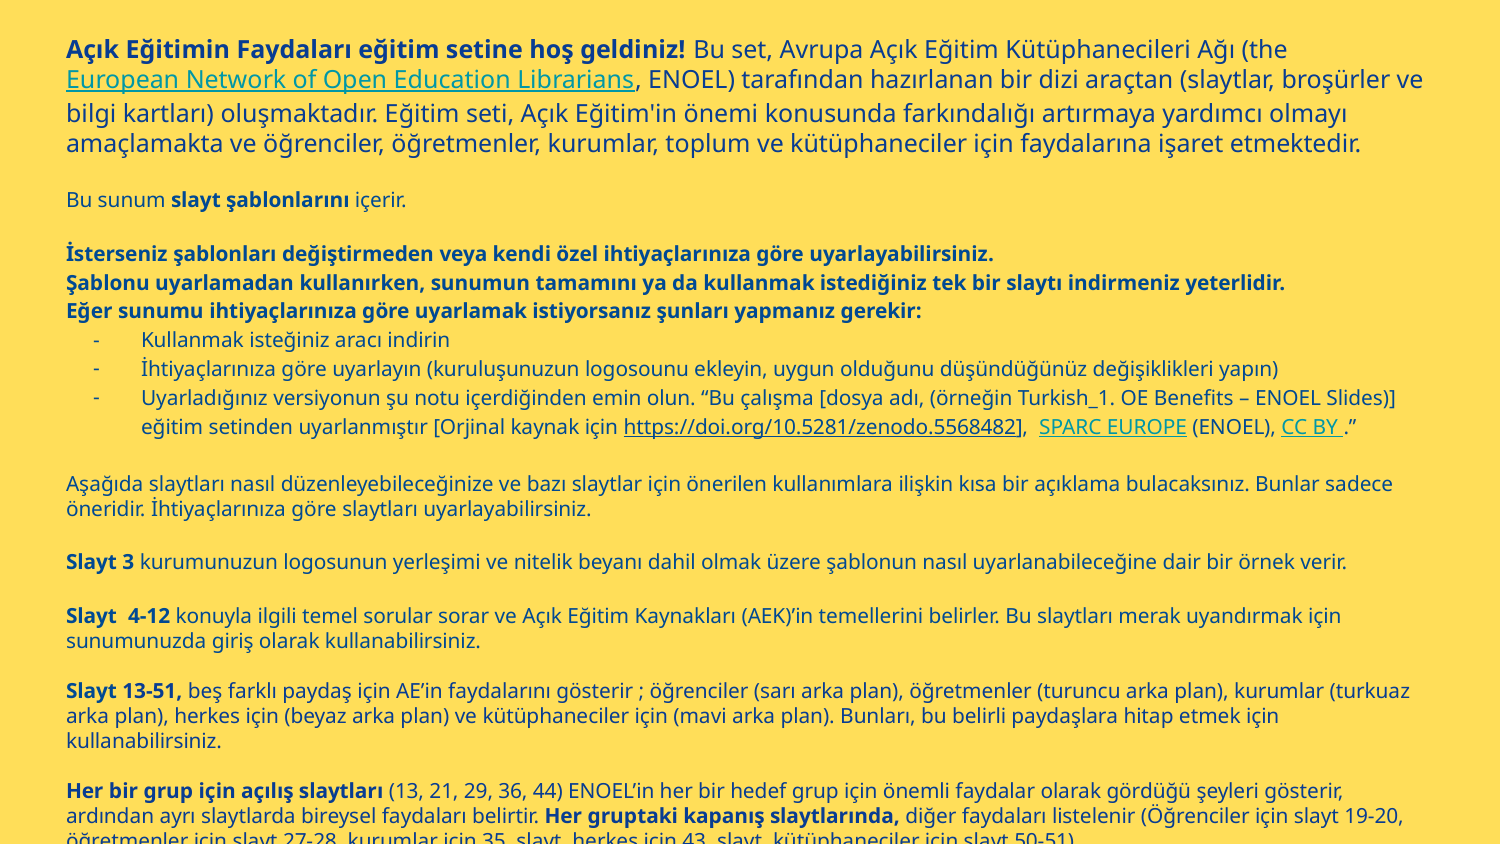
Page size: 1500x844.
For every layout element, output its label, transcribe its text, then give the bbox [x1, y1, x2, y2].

text_box Açık Eğitimin Faydaları eğitim setine hoş geldiniz! Bu set, Avrupa Açık Eğitim Kütüphanecileri Ağı (the European Network of Open Education Librarians, ENOEL) tarafından hazırlanan bir dizi araçtan (slaytlar, broşürler ve bilgi kartları) oluşmaktadır. Eğitim seti, Açık Eğitim'in önemi konusunda farkındalığı artırmaya yardımcı olmayı amaçlamakta ve öğrenciler, öğretmenler, kurumlar, toplum ve kütüphaneciler için faydalarına işaret etmektedir. Bu sunum slayt şablonlarını içerir. İsterseniz şablonları değiştirmeden veya kendi özel ihtiyaçlarınıza göre uyarlayabilirsiniz. Şablonu uyarlamadan kullanırken, sunumun tamamını ya da kullanmak istediğiniz tek bir slaytı indirmeniz yeterlidir. Eğer sunumu ihtiyaçlarınıza göre uyarlamak istiyorsanız şunları yapmanız gerekir: Kullanmak isteğiniz aracı indirin İhtiyaçlarınıza göre uyarlayın (kuruluşunuzun logosounu ekleyin, uygun olduğunu düşündüğünüz değişiklikleri yapın) Uyarladığınız versiyonun şu notu içerdiğinden emin olun. “Bu çalışma [dosya adı, (örneğin Turkish_1. OE Benefits – ENOEL Slides)] eğitim setinden uyarlanmıştır [Orjinal kaynak için https://doi.org/10.5281/zenodo.5568482], SPARC EUROPE (ENOEL), CC BY .” Aşağıda slaytları nasıl düzenleyebileceğinize ve bazı slaytlar için önerilen kullanımlara ilişkin kısa bir açıklama bulacaksınız. Bunlar sadece öneridir. İhtiyaçlarınıza göre slaytları uyarlayabilirsiniz. Slayt 3 kurumunuzun logosunun yerleşimi ve nitelik beyanı dahil olmak üzere şablonun nasıl uyarlanabileceğine dair bir örnek verir. Slayt 4-12 konuyla ilgili temel sorular sorar ve Açık Eğitim Kaynakları (AEK)’in temellerini belirler. Bu slaytları merak uyandırmak için sunumunuzda giriş olarak kullanabilirsiniz. Slayt 13-51, beş farklı paydaş için AE’in faydalarını gösterir ; öğrenciler (sarı arka plan), öğretmenler (turuncu arka plan), kurumlar (turkuaz arka plan), herkes için (beyaz arka plan) ve kütüphaneciler için (mavi arka plan). Bunları, bu belirli paydaşlara hitap etmek için kullanabilirsiniz. Her bir grup için açılış slaytları (13, 21, 29, 36, 44) ENOEL’in her bir hedef grup için önemli faydalar olarak gördüğü şeyleri gösterir, ardından ayrı slaytlarda bireysel faydaları belirtir. Her gruptaki kapanış slaytlarında, diğer faydaları listelenir (Öğrenciler için slayt 19-20, öğretmenler için slayt 27-28, kurumlar için 35. slayt, herkes için 43. slayt, kütüphaneciler için slayt 50-51). [51, 18, 1450, 844]
